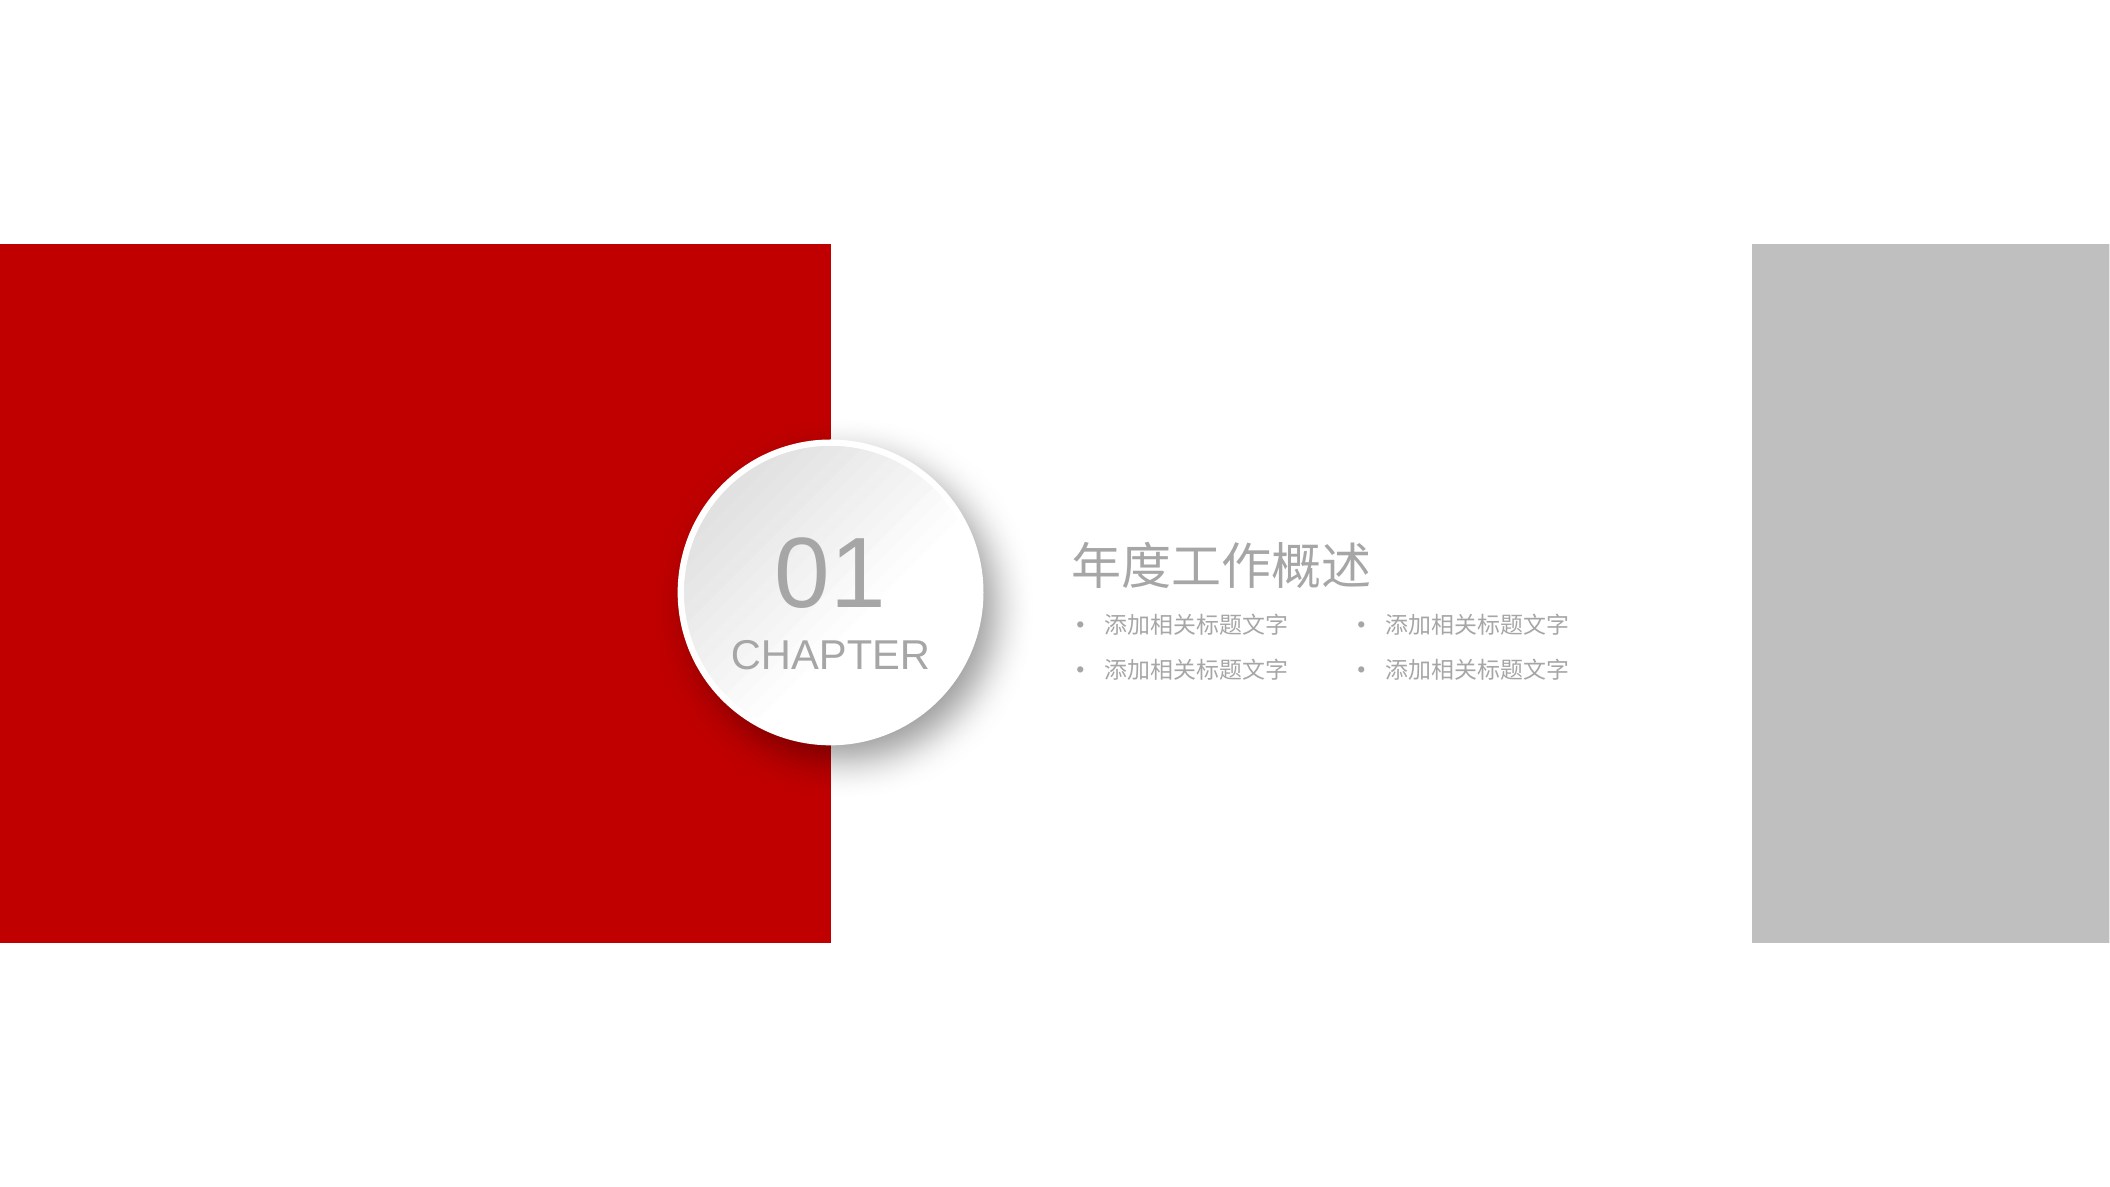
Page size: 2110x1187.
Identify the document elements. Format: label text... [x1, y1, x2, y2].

text_box 添加相关标题文字 [1342, 648, 1585, 691]
text_box 年度工作概述 [1071, 534, 1595, 595]
text_box [679, 441, 982, 744]
text_box [0, 243, 832, 943]
text_box 添加相关标题文字 [1061, 603, 1304, 646]
text_box 添加相关标题文字 [1342, 603, 1585, 646]
text_box 01 CHAPTER [706, 507, 955, 678]
text_box 添加相关标题文字 [1061, 648, 1304, 691]
text_box [1751, 243, 2110, 943]
